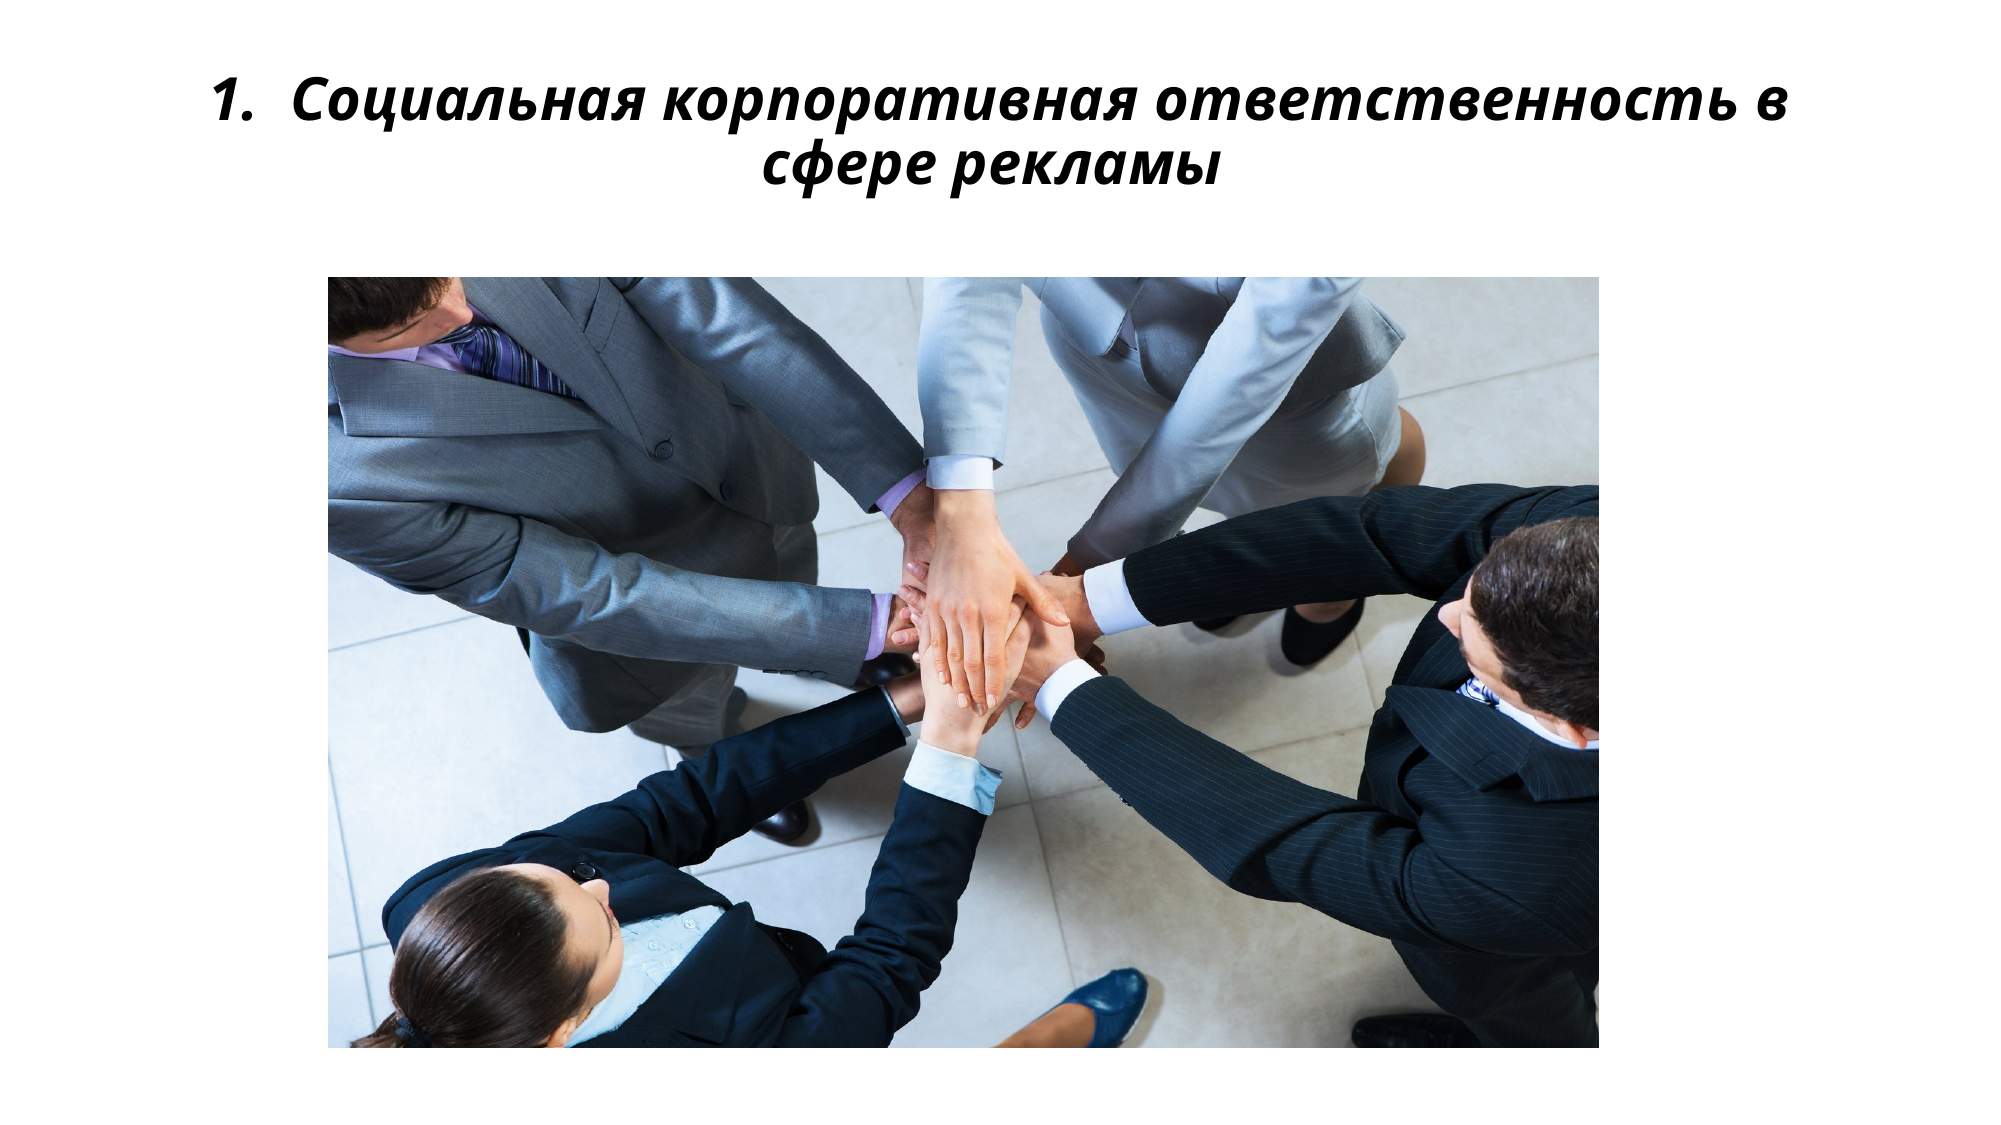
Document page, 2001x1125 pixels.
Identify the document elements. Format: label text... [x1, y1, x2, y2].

title 1. Социальная корпоративная ответственность в сфере рекламы [137, 59, 1863, 278]
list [328, 277, 1599, 1048]
